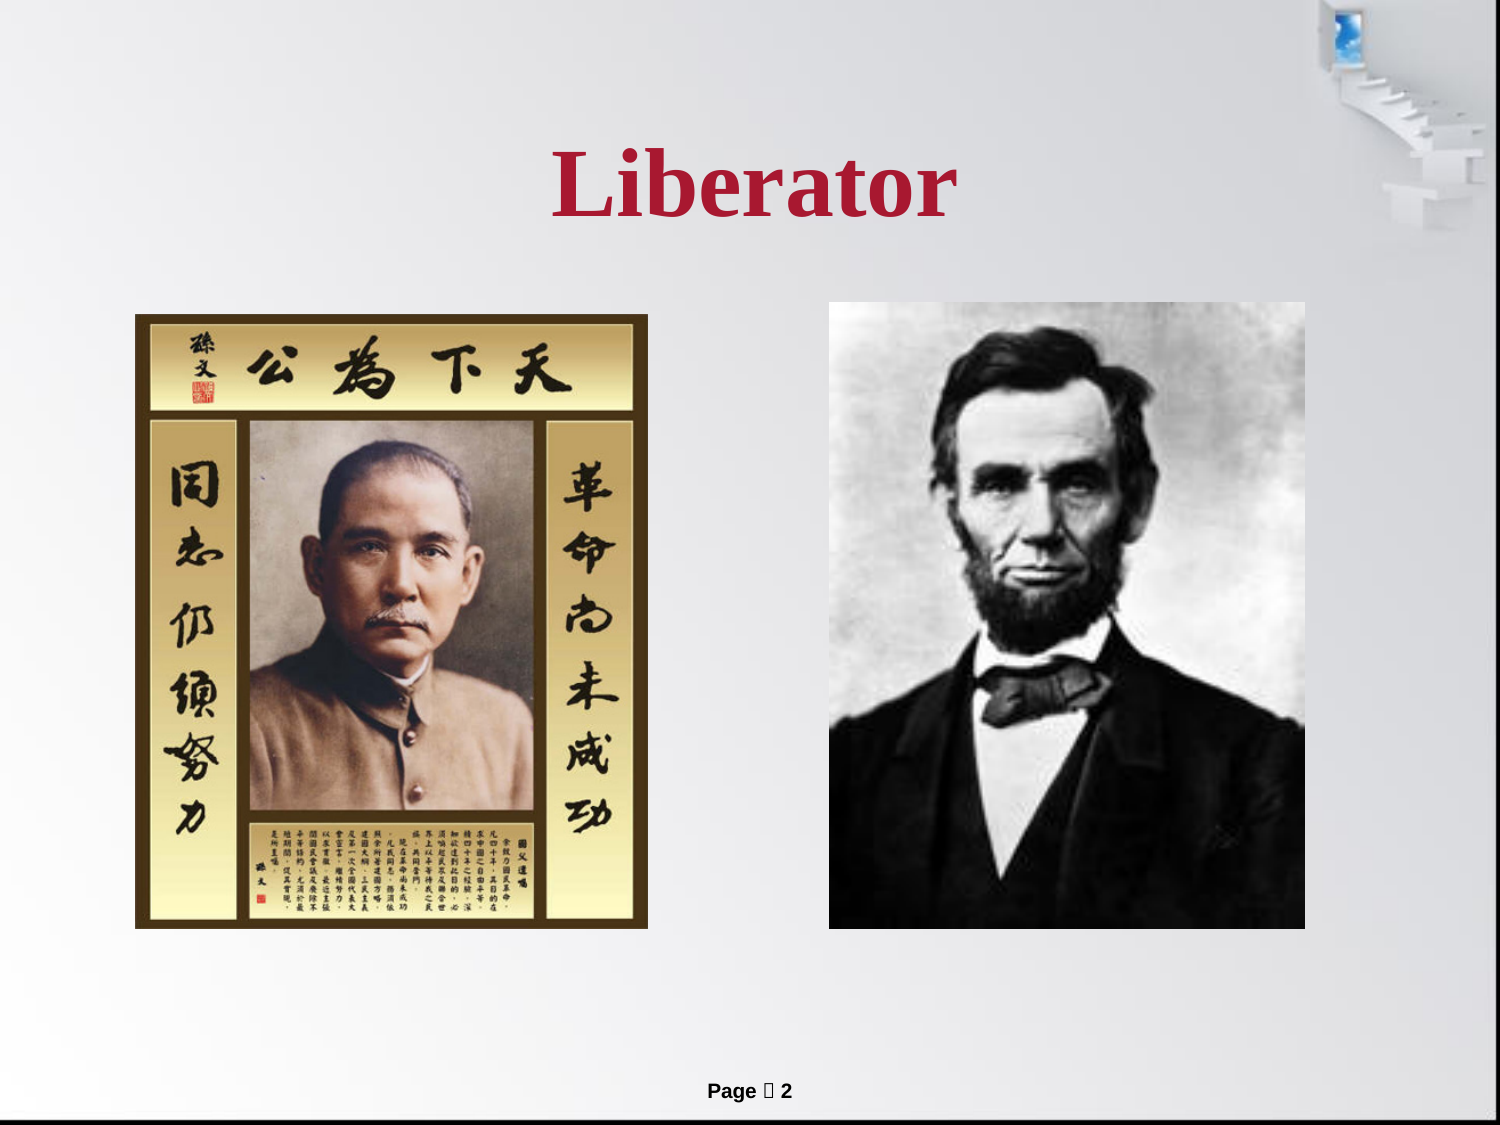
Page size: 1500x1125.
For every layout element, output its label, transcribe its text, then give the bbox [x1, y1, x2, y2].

title Liberator [407, 75, 1105, 279]
picture [0, 0, 1500, 1125]
